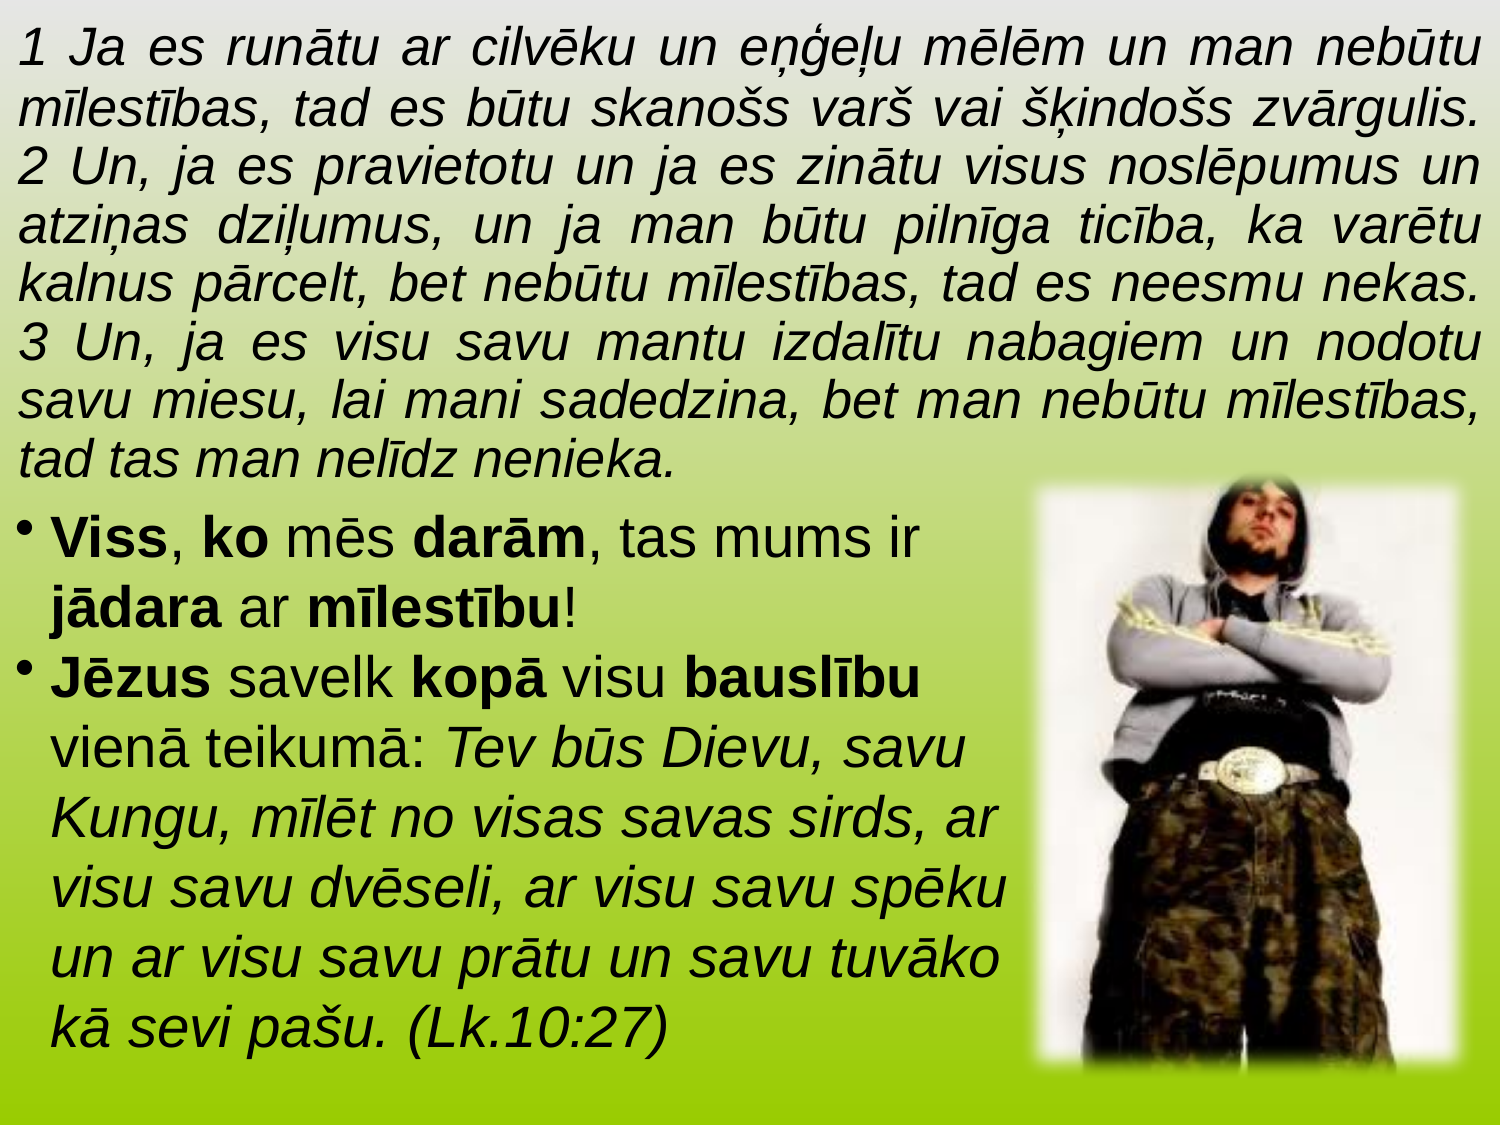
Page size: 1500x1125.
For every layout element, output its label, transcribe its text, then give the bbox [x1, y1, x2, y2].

list 1 Ja es runātu ar cilvēku un eņģeļu mēlēm un man nebūtu mīlestības, tad es būtu skanošs varš vai šķindošs zvārgulis. 2 Un, ja es pravietotu un ja es zinātu visus noslēpumus un atziņas dziļumus, un ja man būtu pilnīga ticība, ka varētu kalnus pārcelt, bet nebūtu mīlestības, tad es neesmu nekas. 3 Un, ja es visu savu mantu izdalītu nabagiem un nodotu savu miesu, lai mani sadedzina, bet man nebūtu mīlestības, tad tas man nelīdz nenieka. [0, 0, 1500, 178]
picture [1019, 468, 1477, 1079]
text_box Viss, ko mēs darām, tas mums ir jādara ar mīlestību! Jēzus savelk kopā visu bauslību vienā teikumā: Tev būs Dievu, savu Kungu, mīlēt no visas savas sirds, ar visu savu dvēseli, ar visu savu spēku un ar visu savu prātu un savu tuvāko kā sevi pašu. (Lk.10:27) [0, 492, 1034, 1125]
